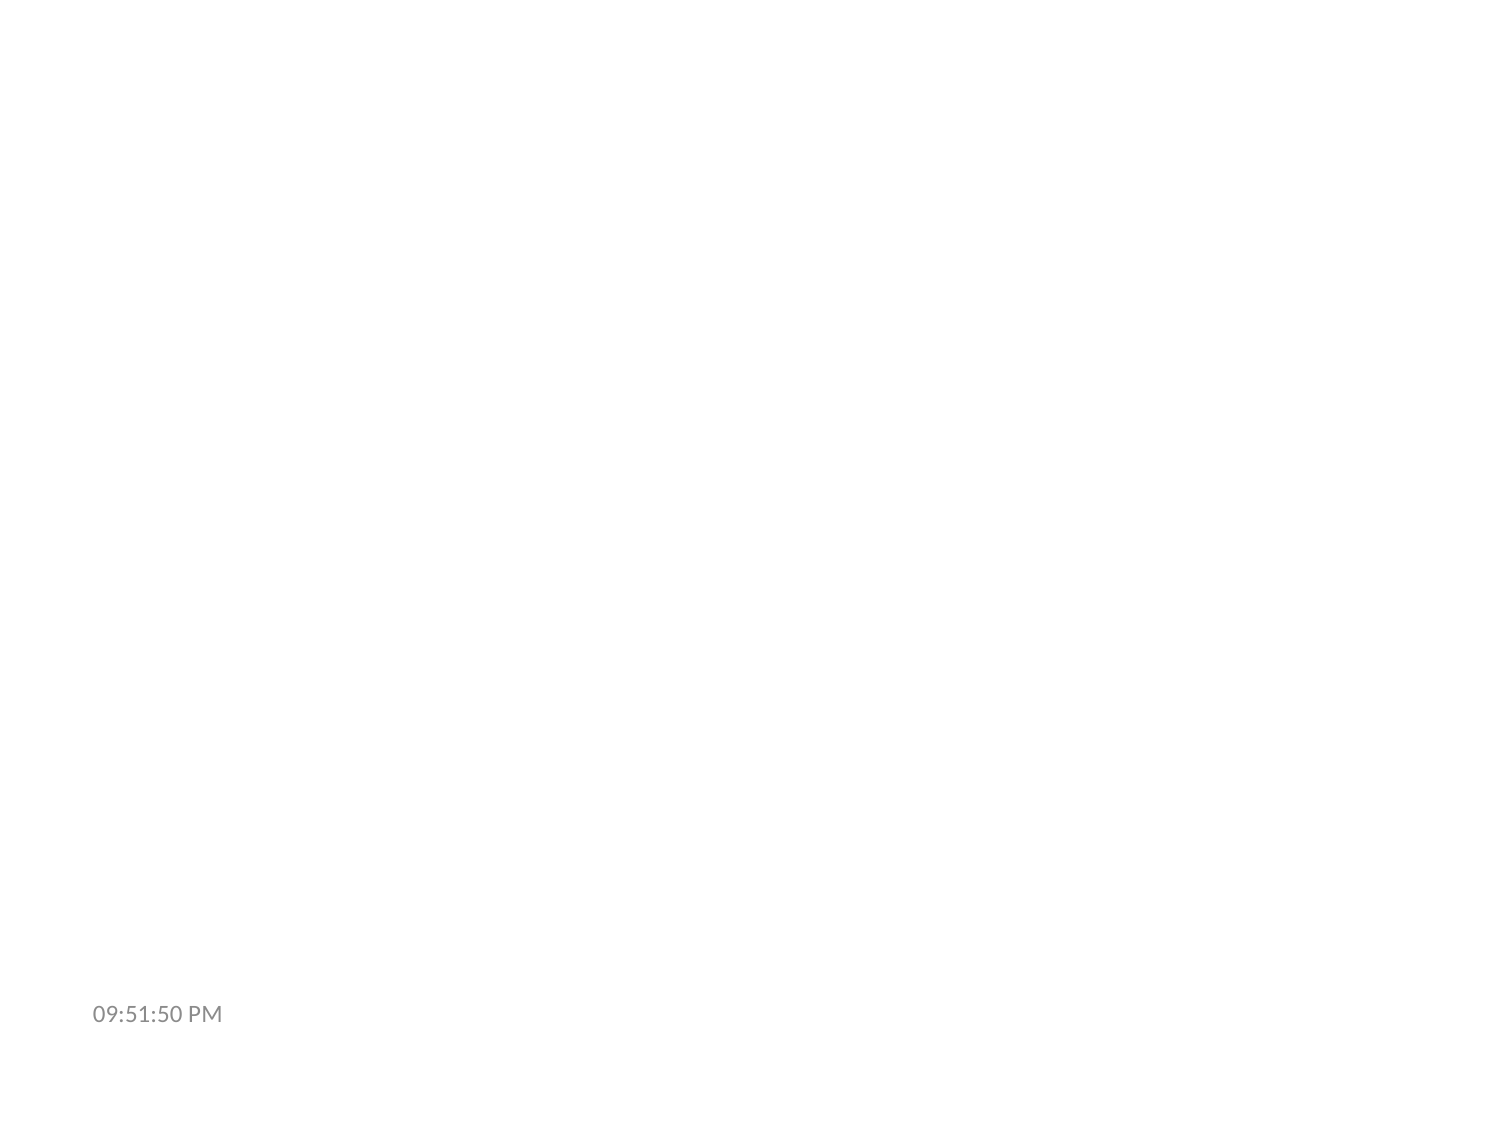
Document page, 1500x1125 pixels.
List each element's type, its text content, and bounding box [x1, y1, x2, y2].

text_box 3:35:09 PM [77, 982, 428, 1043]
